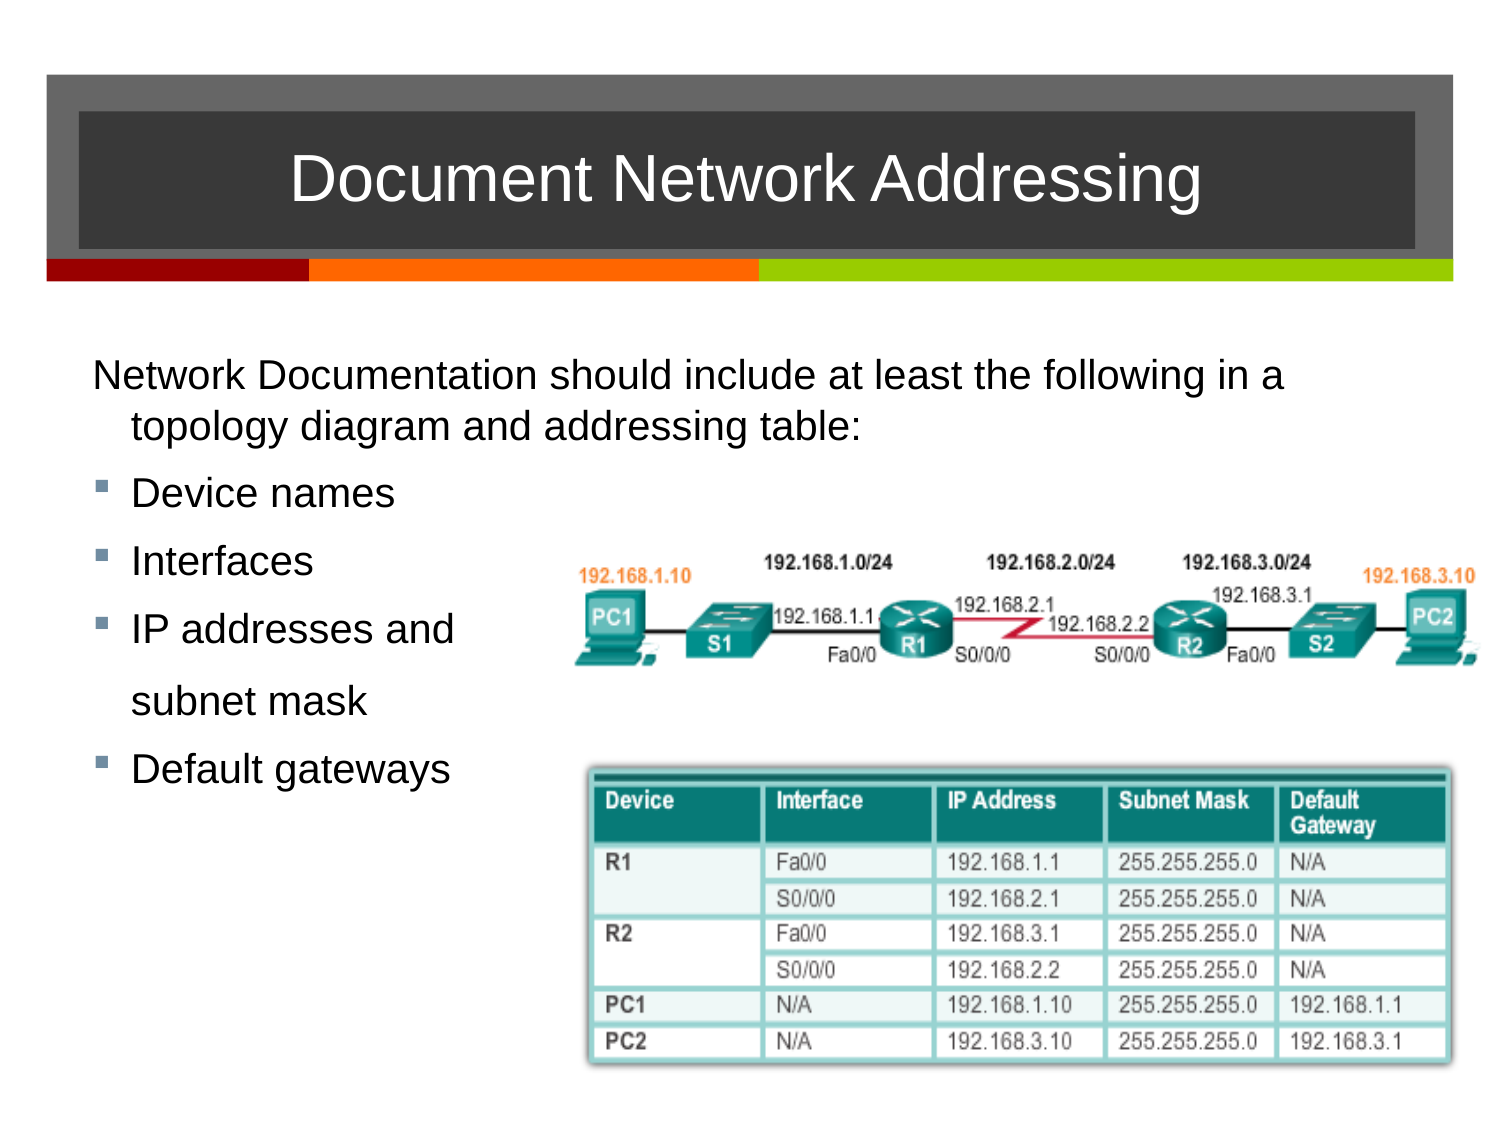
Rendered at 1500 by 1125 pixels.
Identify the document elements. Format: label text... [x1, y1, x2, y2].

title Document Network Addressing [78, 111, 1416, 249]
picture [531, 530, 1500, 1075]
text_box Network Documentation should include at least the following in a topology diagram and addressing table: Device names Interfaces IP addresses and subnet mask Default gateways [78, 341, 1336, 1125]
